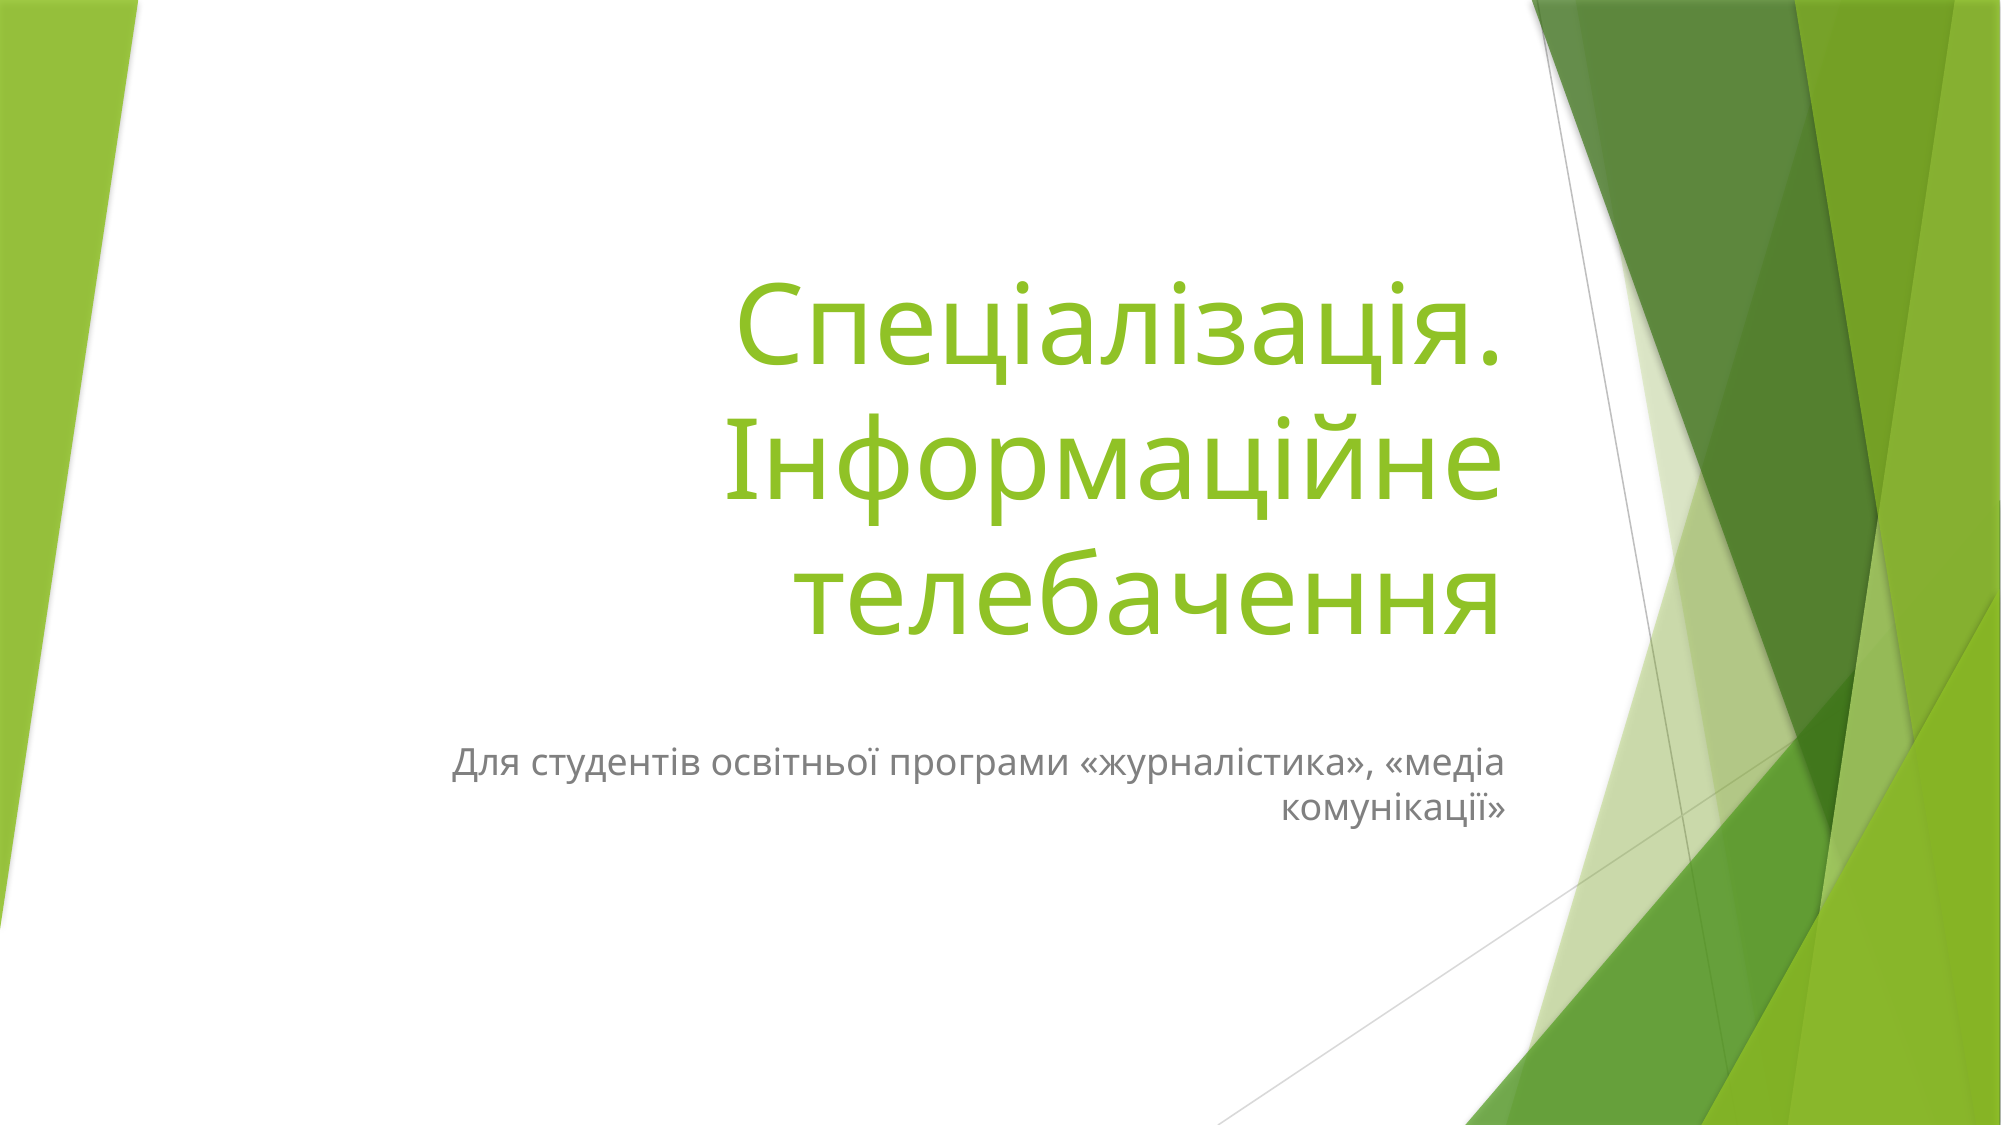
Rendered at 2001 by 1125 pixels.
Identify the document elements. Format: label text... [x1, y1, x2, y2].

subtitle Для студентів освітньої програми «журналістика», «медіа комунікації» [247, 664, 1522, 845]
title Спеціалізація. Інформаційне телебачення [247, 394, 1522, 664]
